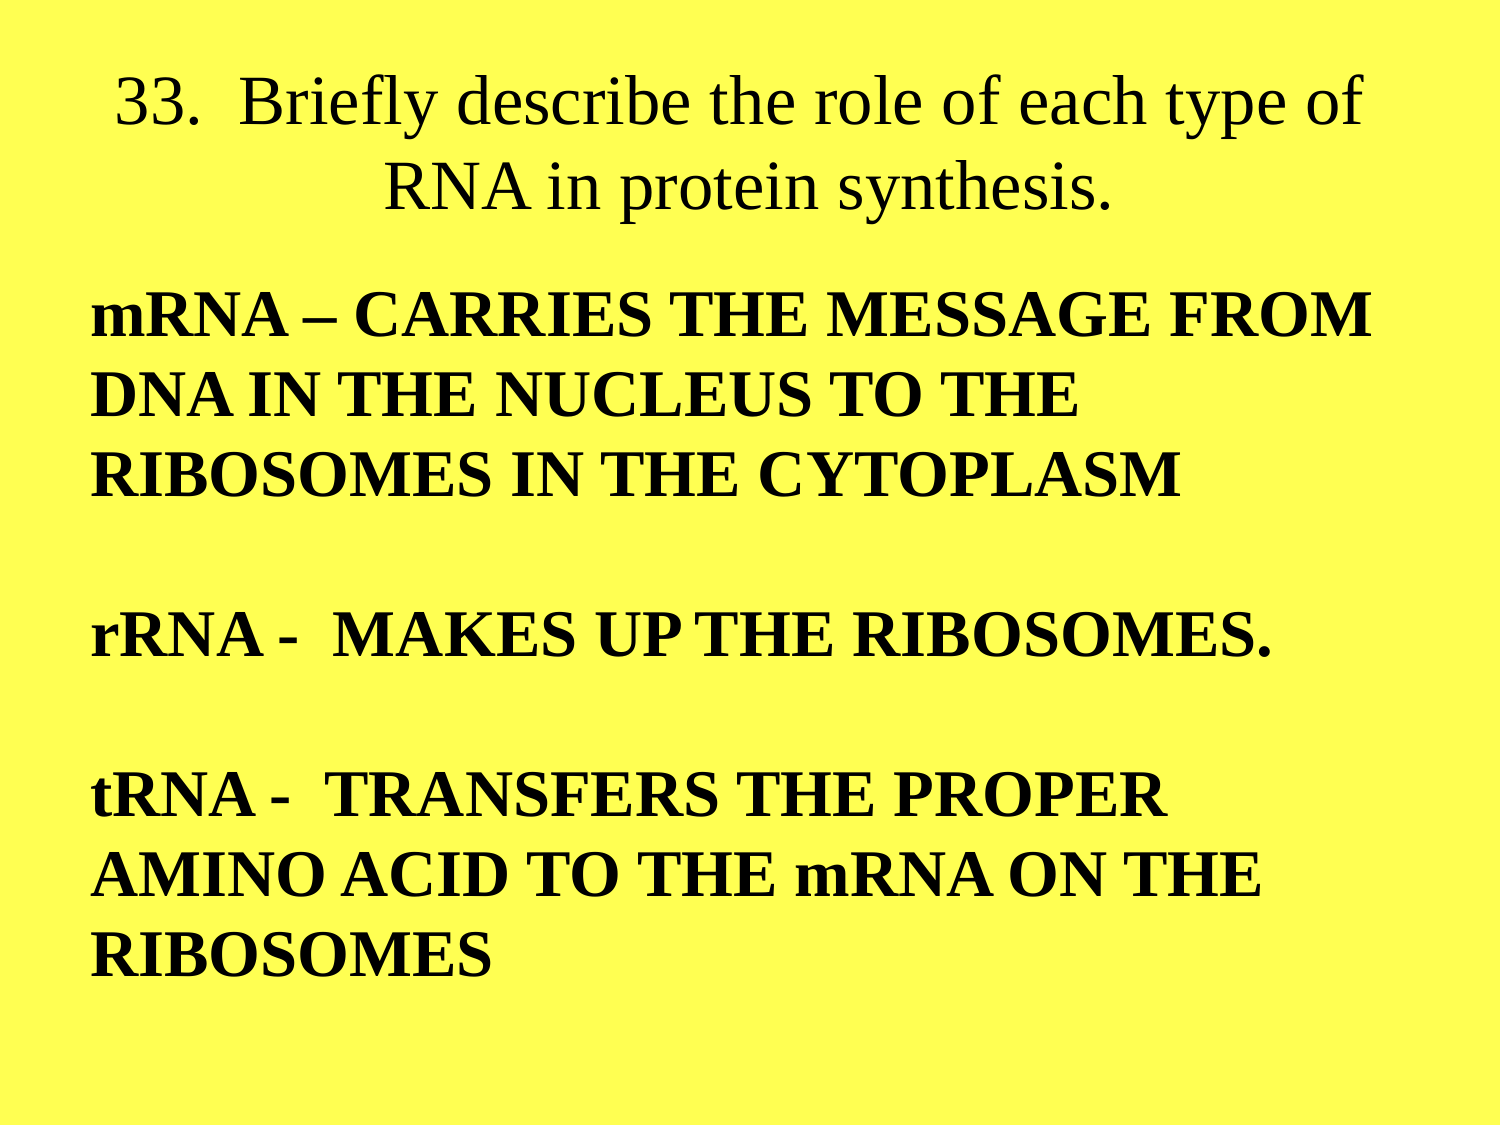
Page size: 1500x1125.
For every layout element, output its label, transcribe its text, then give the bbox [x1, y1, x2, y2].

list mRNA – CARRIES THE MESSAGE FROM DNA IN THE NUCLEUS TO THE RIBOSOMES IN THE CYTOPLASM rRNA - MAKES UP THE RIBOSOMES. tRNA - TRANSFERS THE PROPER AMINO ACID TO THE mRNA ON THE RIBOSOMES [75, 262, 1425, 1005]
title 33. Briefly describe the role of each type of RNA in protein synthesis. [75, 45, 1425, 233]
